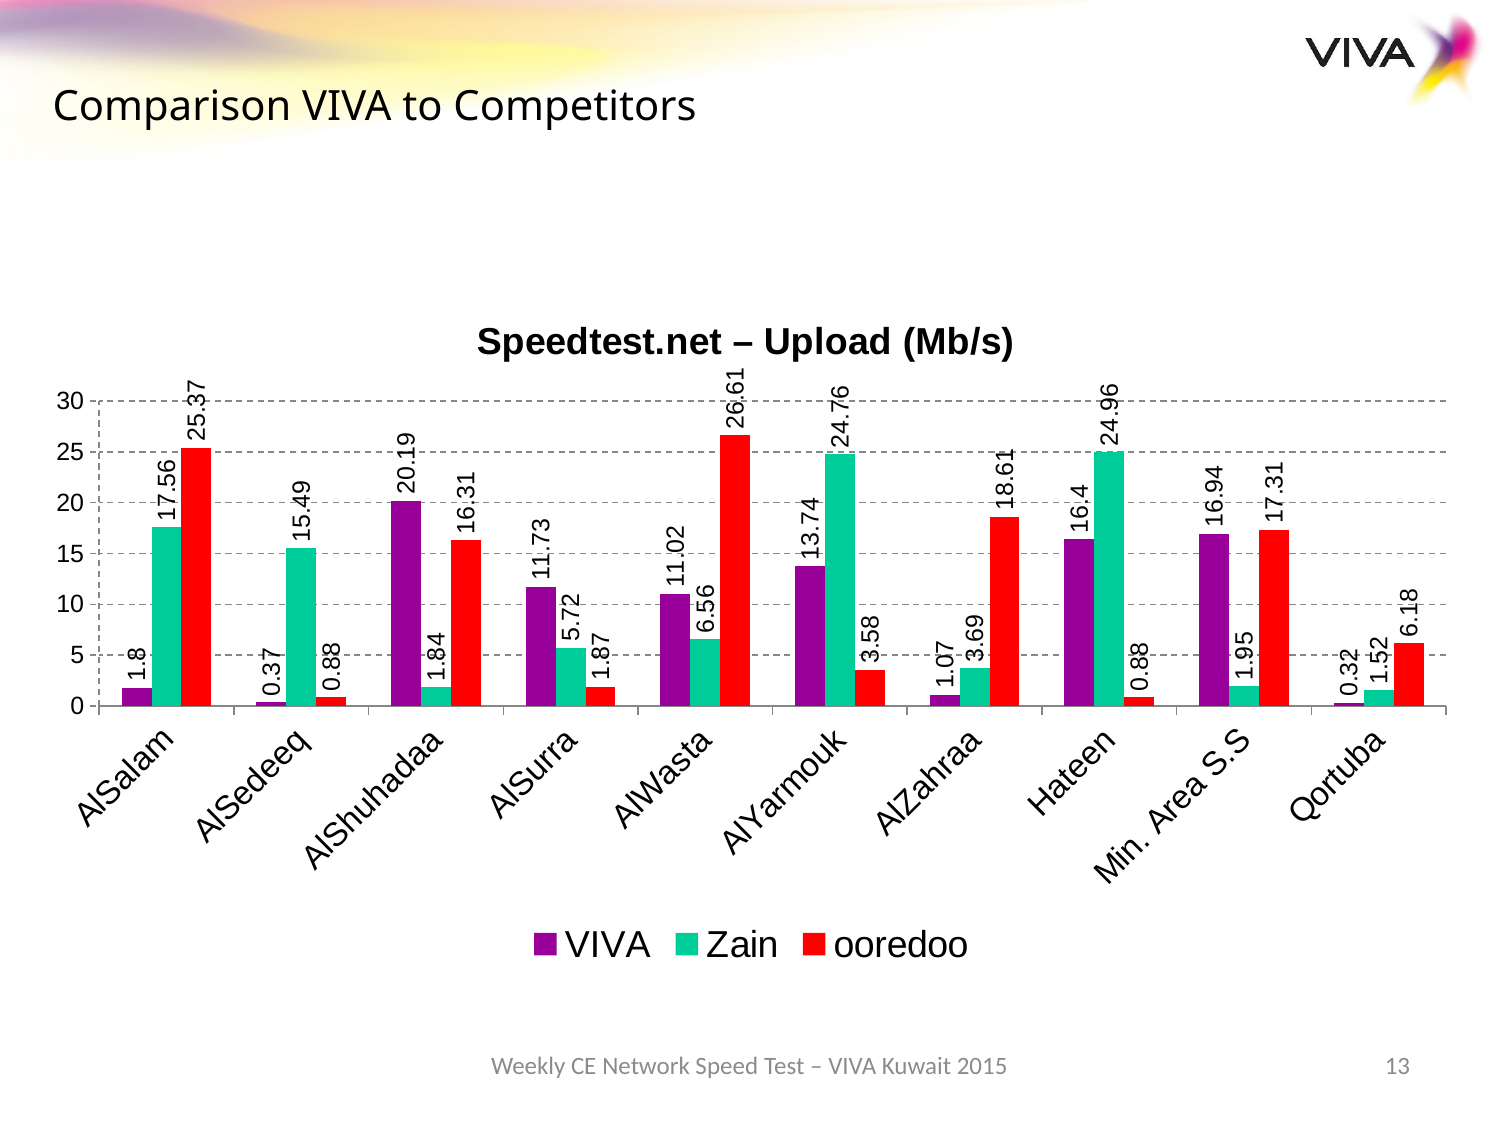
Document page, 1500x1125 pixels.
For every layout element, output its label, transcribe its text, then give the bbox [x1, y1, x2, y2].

chart [27, 287, 1476, 974]
picture [0, 0, 1089, 160]
text_box Comparison VIVA to Competitors [37, 24, 1278, 184]
text_box Weekly CE Network Speed Test – VIVA Kuwait 2015 [205, 1042, 1074, 1103]
text_box 13 [1074, 1042, 1425, 1103]
picture [1300, 12, 1485, 105]
